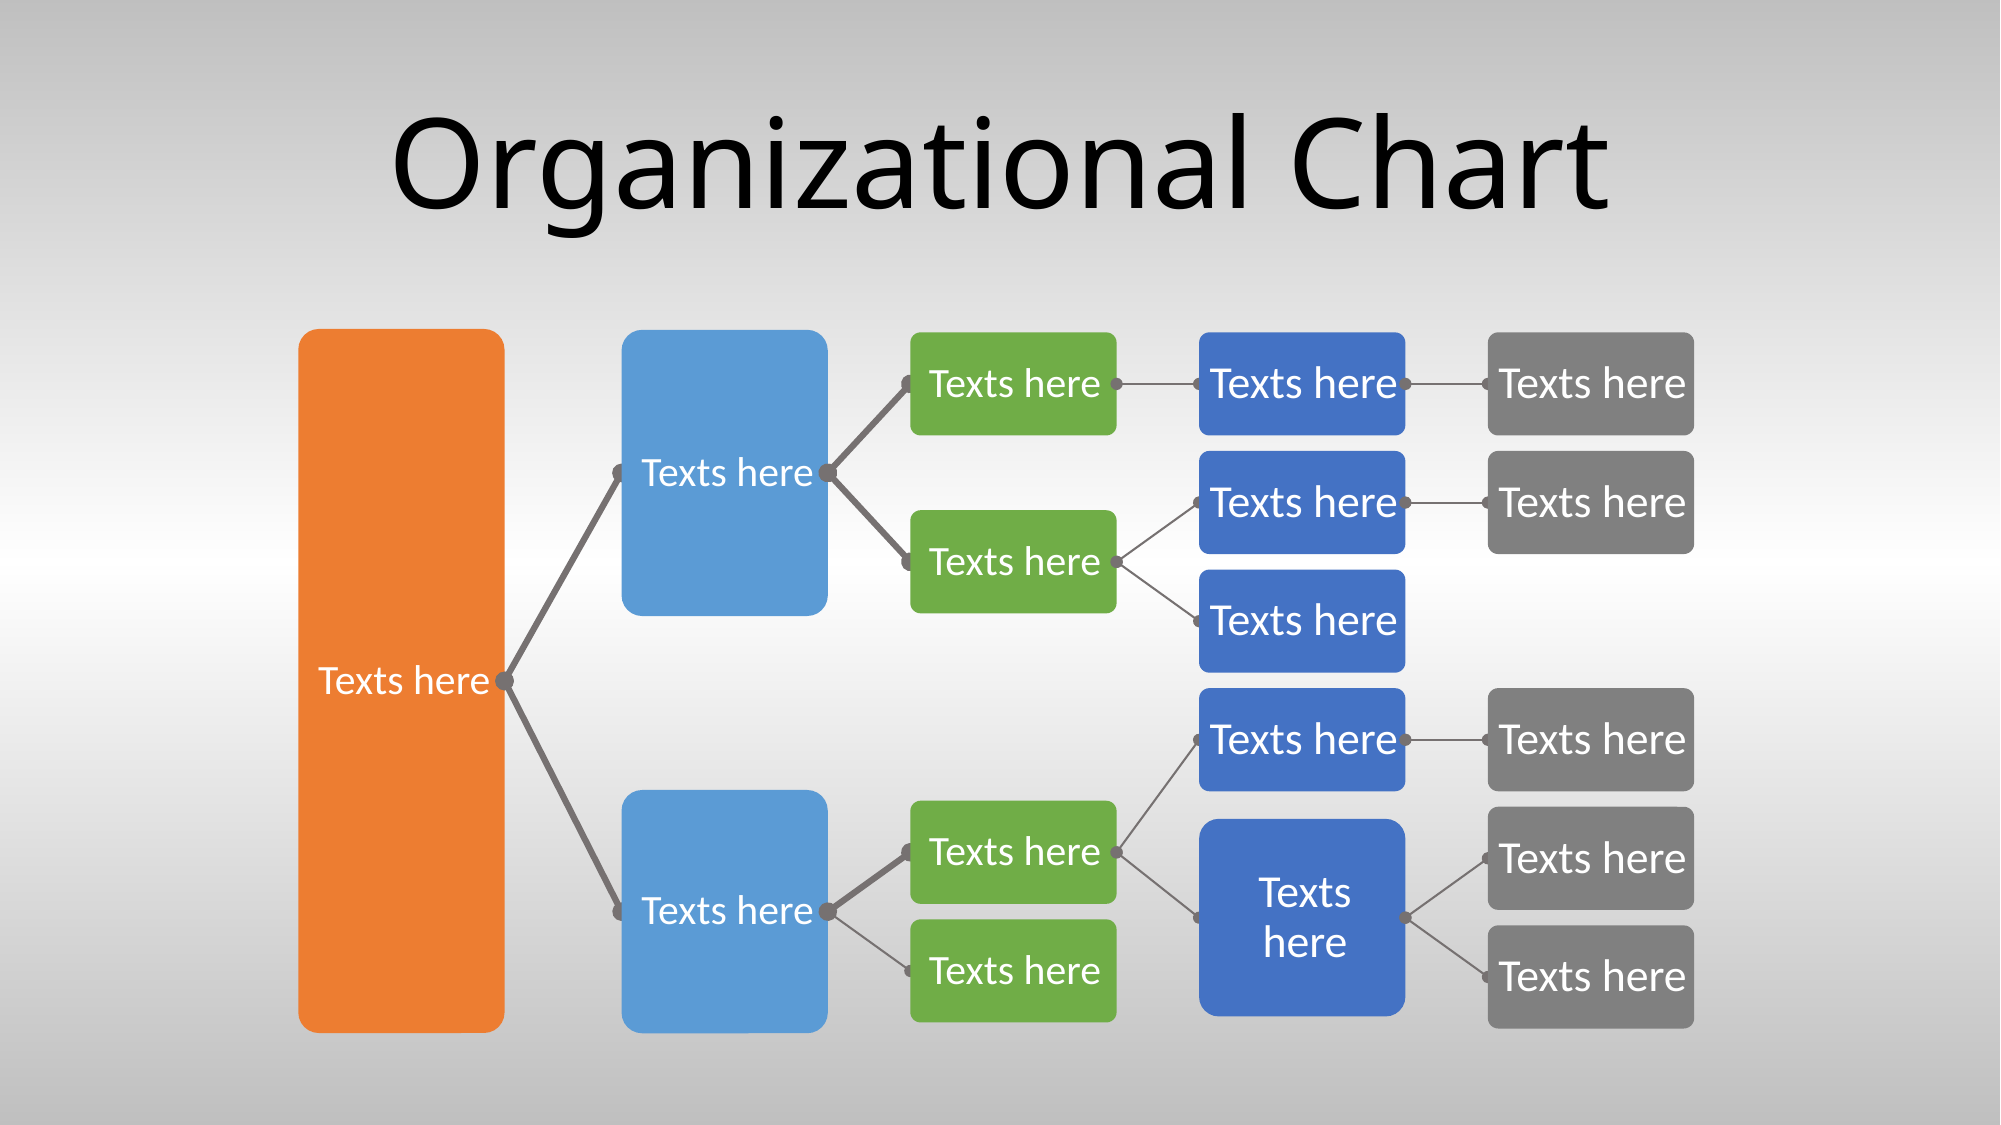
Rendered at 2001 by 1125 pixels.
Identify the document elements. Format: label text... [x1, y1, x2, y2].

title Organizational Chart [137, 59, 1863, 278]
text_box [137, 328, 1890, 1035]
